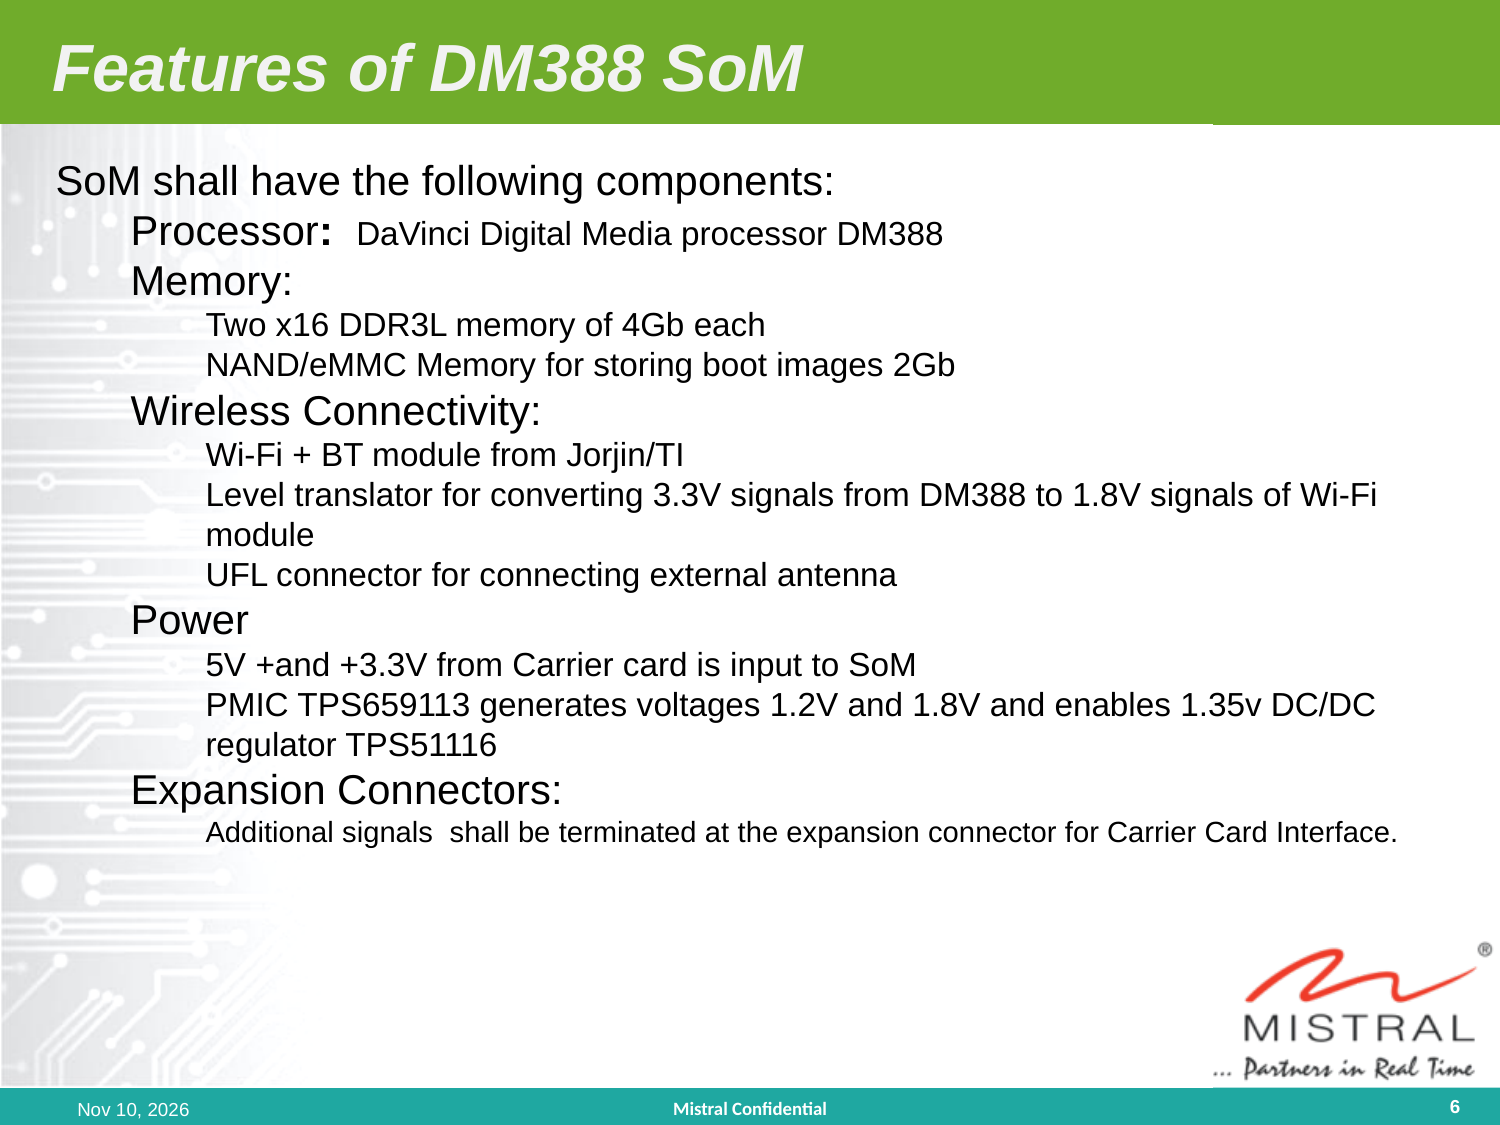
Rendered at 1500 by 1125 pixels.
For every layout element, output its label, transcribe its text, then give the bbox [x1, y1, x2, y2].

title Features of DM388 SoM [37, 12, 1275, 118]
list SoM shall have the following components: Processor: DaVinci Digital Media processor DM388 Memory: Two x16 DDR3L memory of 4Gb each NAND/eMMC Memory for storing boot images 2Gb Wireless Connectivity: Wi-Fi + BT module from Jorjin/TI Level translator for converting 3.3V signals from DM388 to 1.8V signals of Wi-Fi module UFL connector for connecting external antenna Power 5V +and +3.3V from Carrier card is input to SoM PMIC TPS659113 generates voltages 1.2V and 1.8V and enables 1.35v DC/DC regulator TPS51116 Expansion Connectors: Additional signals shall be terminated at the expansion connector for Carrier Card Interface. [40, 146, 1448, 1070]
text_box Mistral Confidential [512, 1090, 988, 1125]
text_box Sep-16 [62, 1092, 413, 1125]
picture [1213, 937, 1500, 1088]
text_box 6 [1125, 1087, 1475, 1125]
